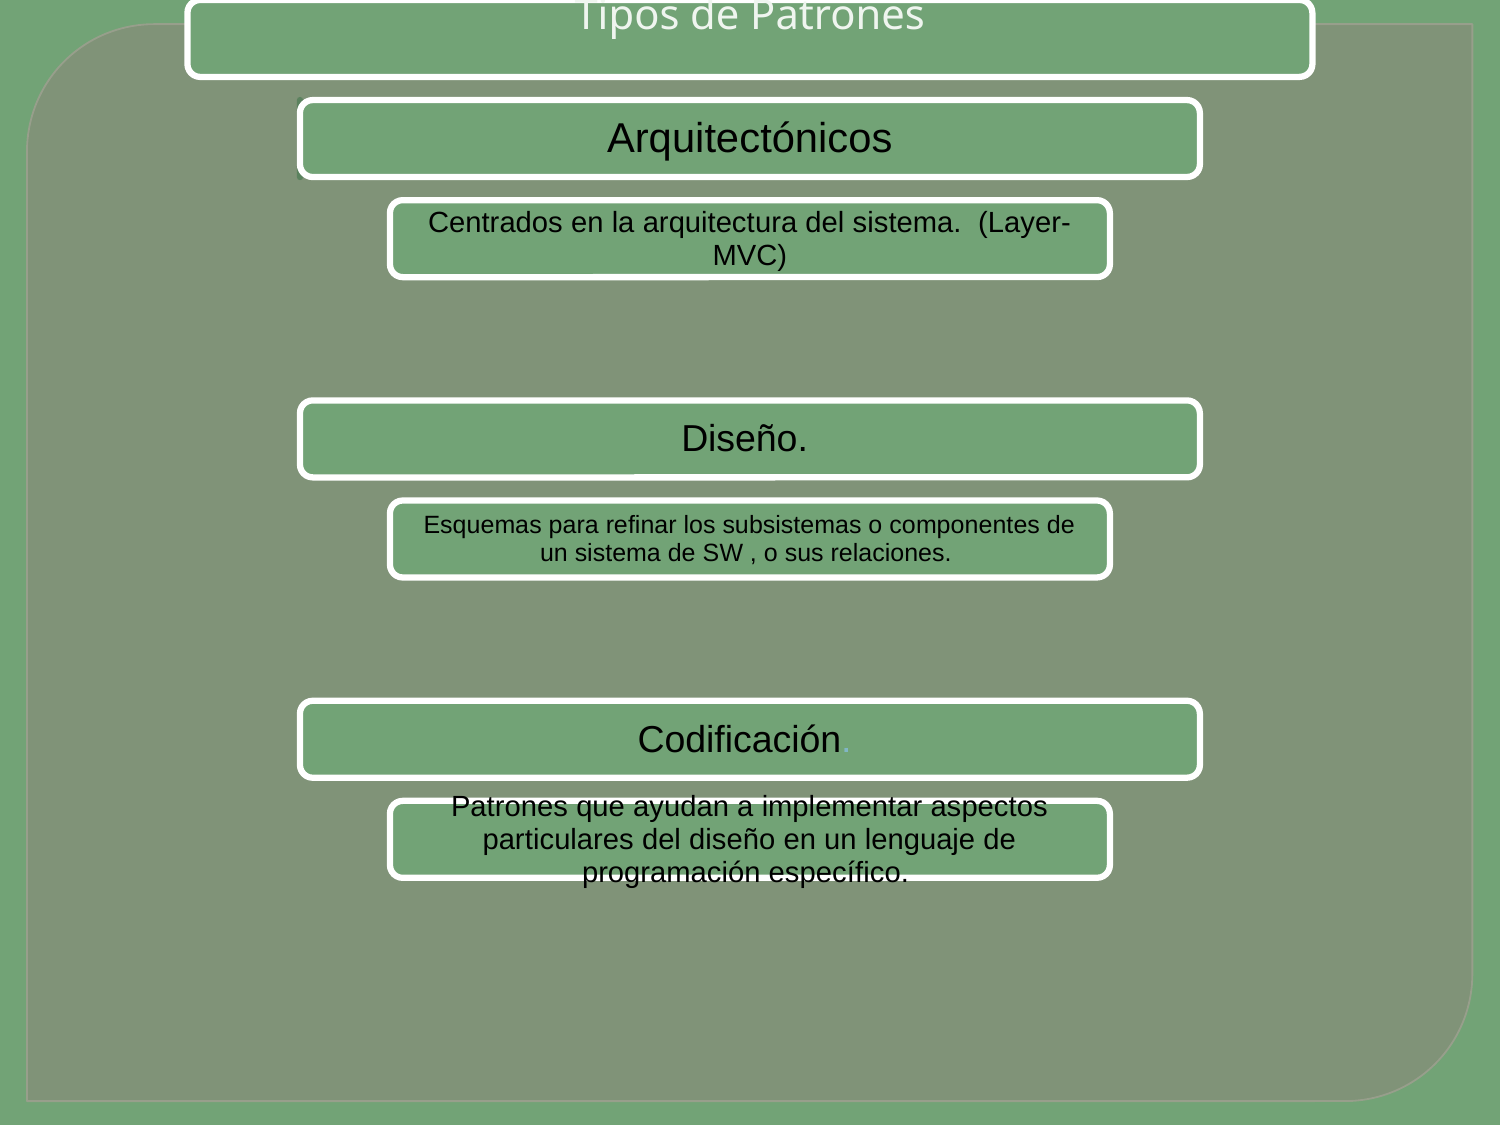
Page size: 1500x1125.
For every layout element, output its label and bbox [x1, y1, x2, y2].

text_box [46, 0, 1454, 1079]
